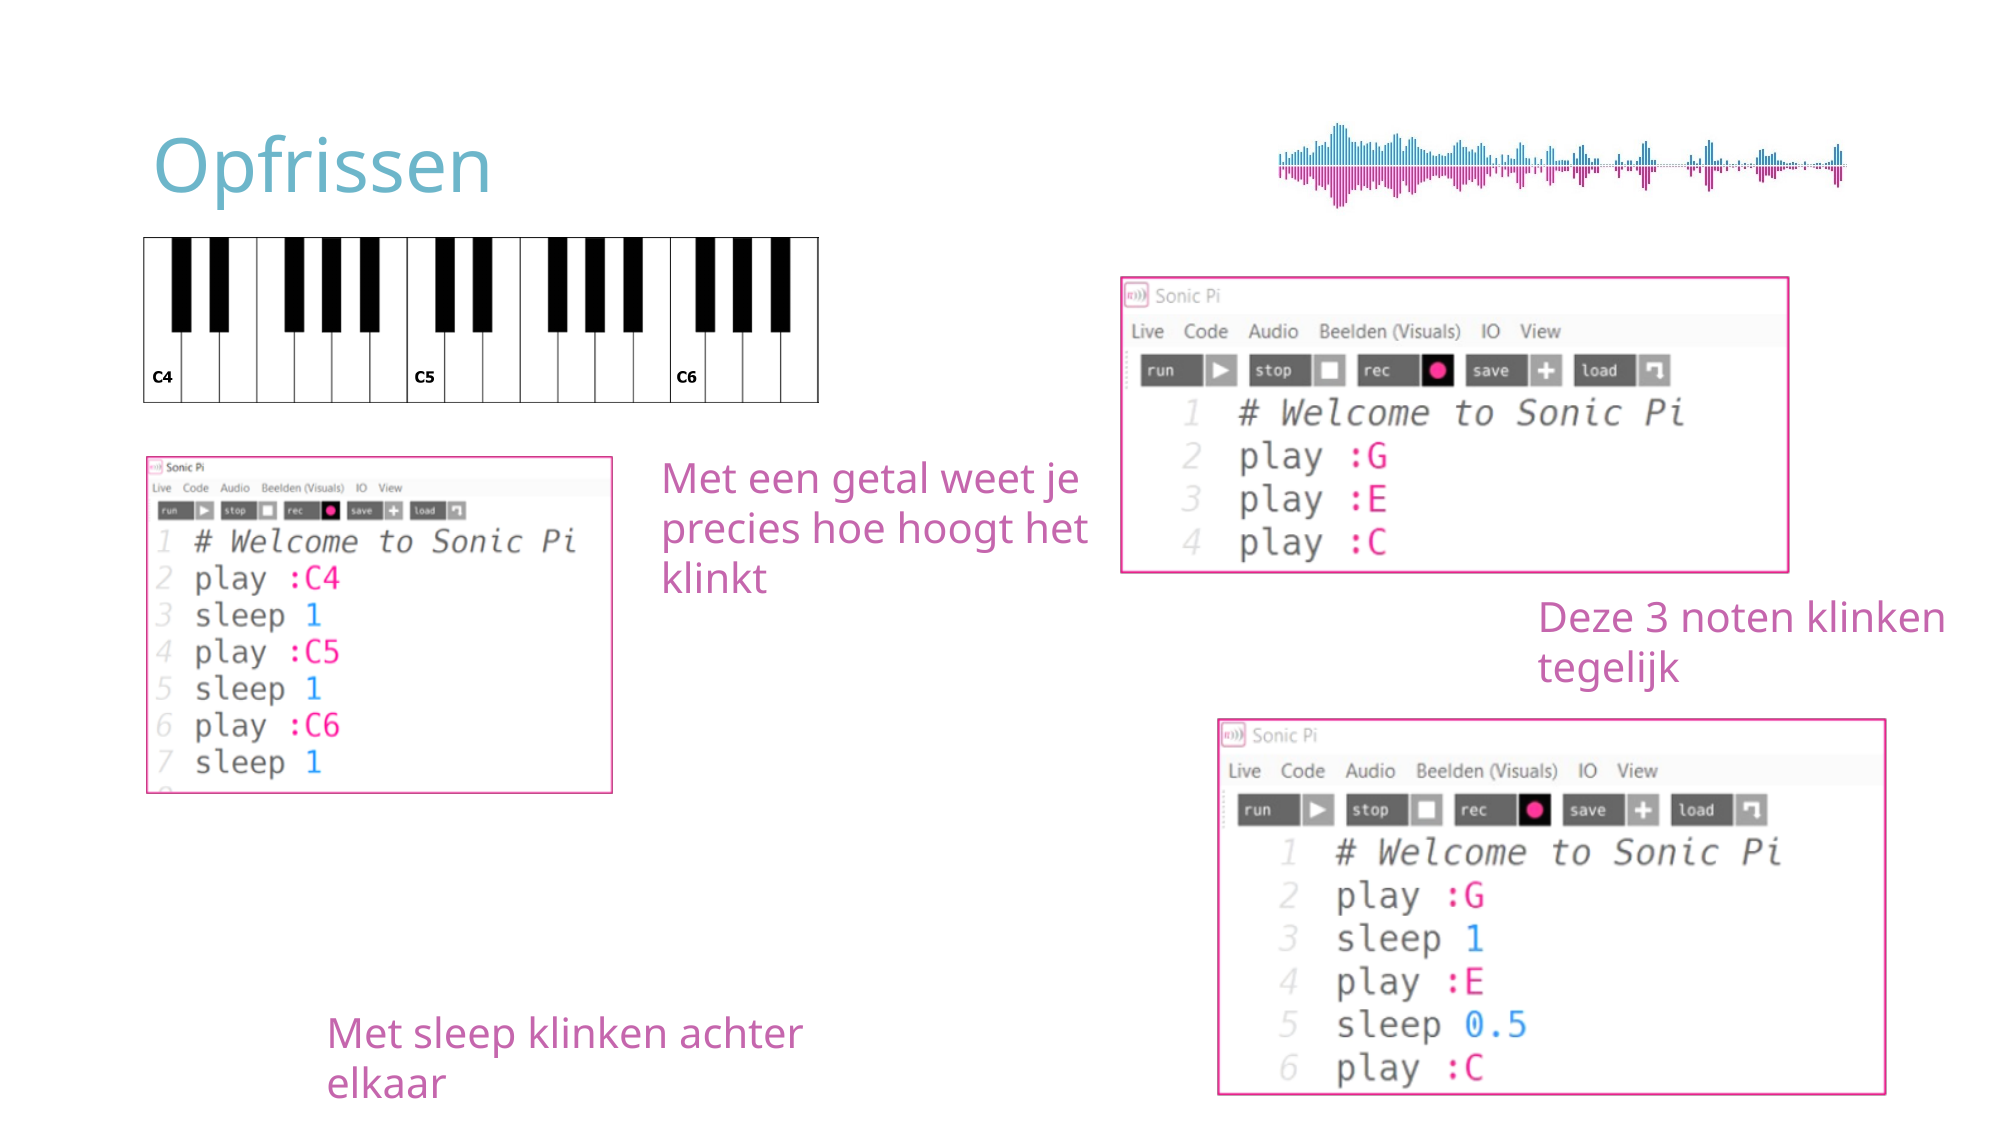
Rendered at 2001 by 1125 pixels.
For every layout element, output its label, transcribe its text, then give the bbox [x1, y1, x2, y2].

picture [1215, 716, 1889, 1098]
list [144, 454, 615, 796]
text_box Met sleep klinken achter elkaar [311, 999, 950, 1115]
text_box Met een getal weet je precies hoe hoogt het klinkt [646, 444, 1185, 610]
picture [143, 237, 819, 403]
picture [1118, 274, 1792, 576]
text_box Deze 3 noten klinken tegelijk [1522, 583, 2000, 699]
title Opfrissen [137, 59, 1863, 278]
